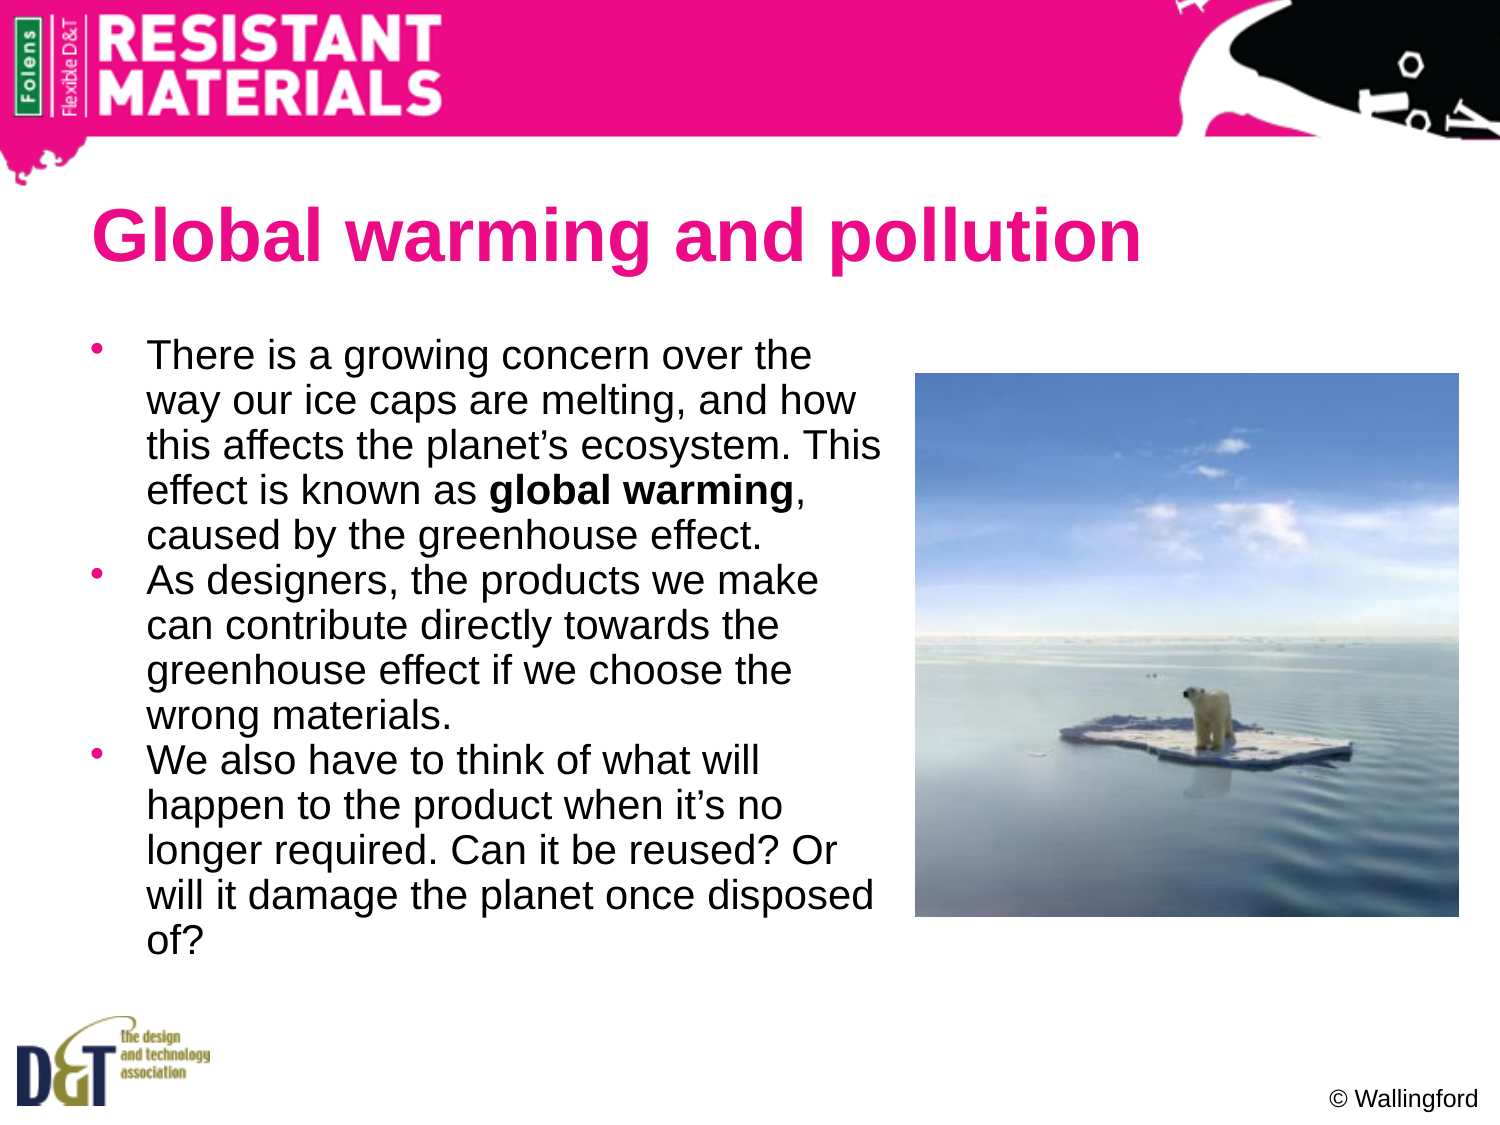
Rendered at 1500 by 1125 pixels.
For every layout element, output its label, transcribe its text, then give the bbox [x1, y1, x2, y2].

picture [0, 0, 1500, 1125]
text_box © Wallingford [1257, 1074, 1495, 1125]
list There is a growing concern over the way our ice caps are melting, and how this affects the planet’s ecosystem. This effect is known as global warming, caused by the greenhouse effect. As designers, the products we make can contribute directly towards the greenhouse effect if we choose the wrong materials. We also have to think of what will happen to the product when it’s no longer required. Can it be reused? Or will it damage the planet once disposed of? [75, 326, 904, 1005]
title Global warming and pollution [76, 160, 1427, 301]
